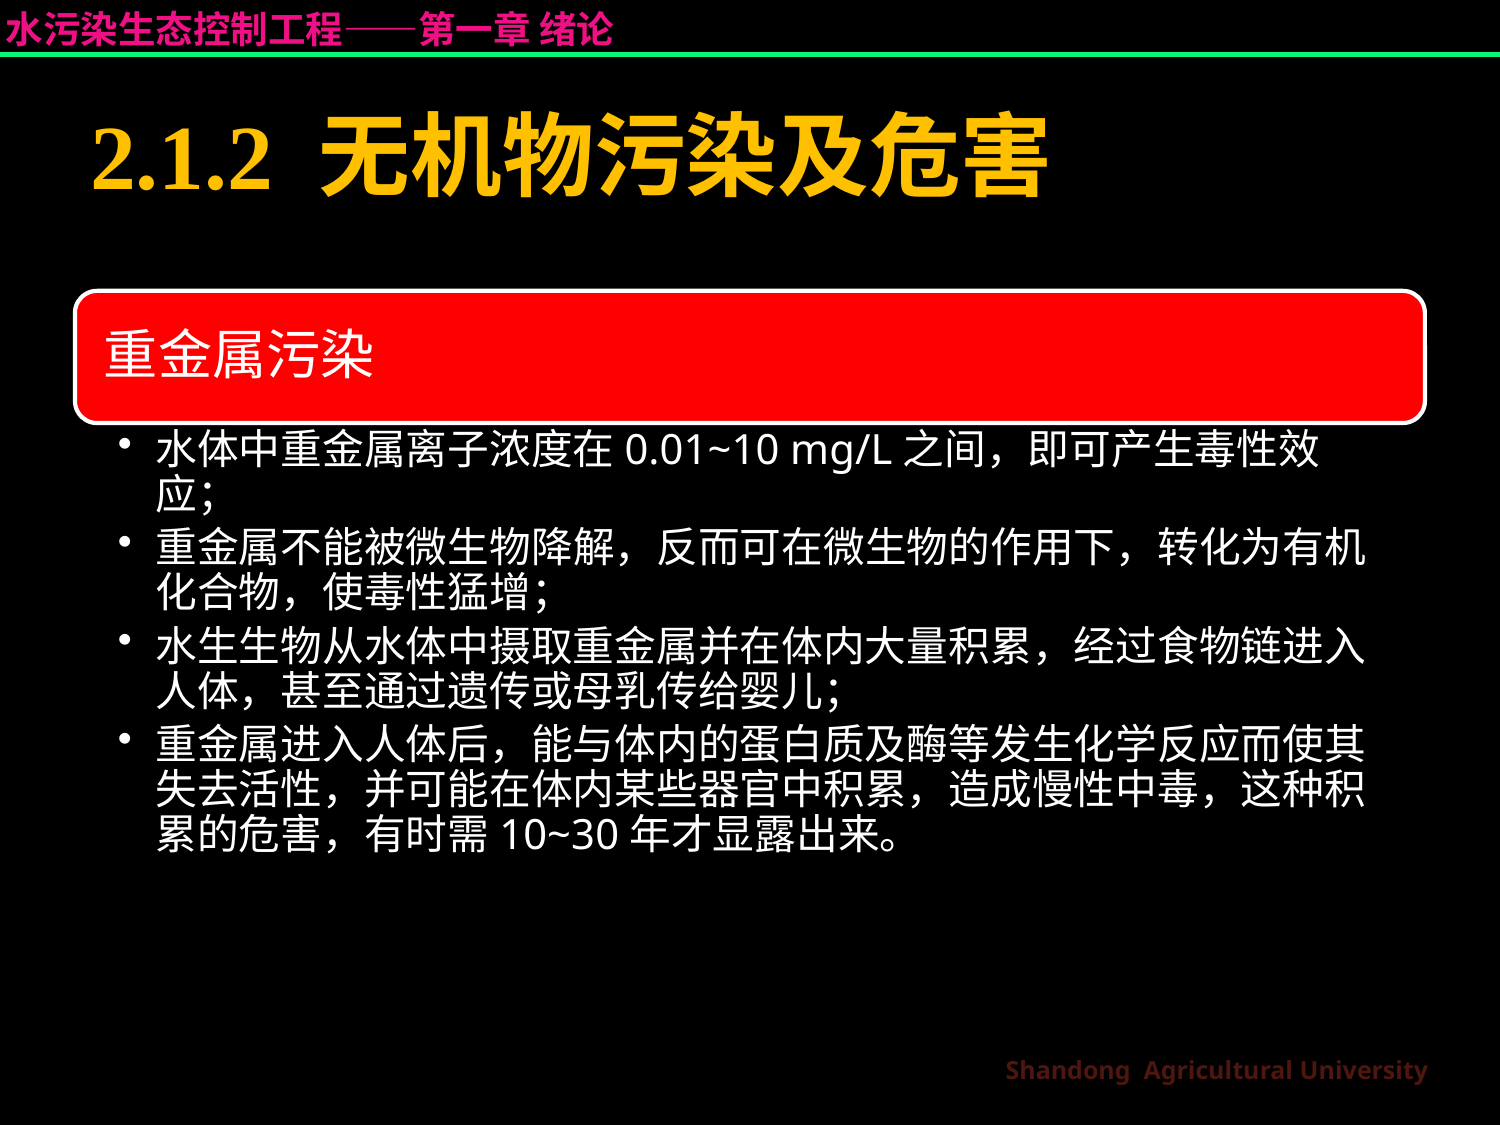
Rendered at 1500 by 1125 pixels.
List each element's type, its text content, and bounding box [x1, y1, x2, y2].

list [74, 276, 1426, 1020]
title 2.1.2 无机物污染及危害 [75, 59, 1425, 248]
